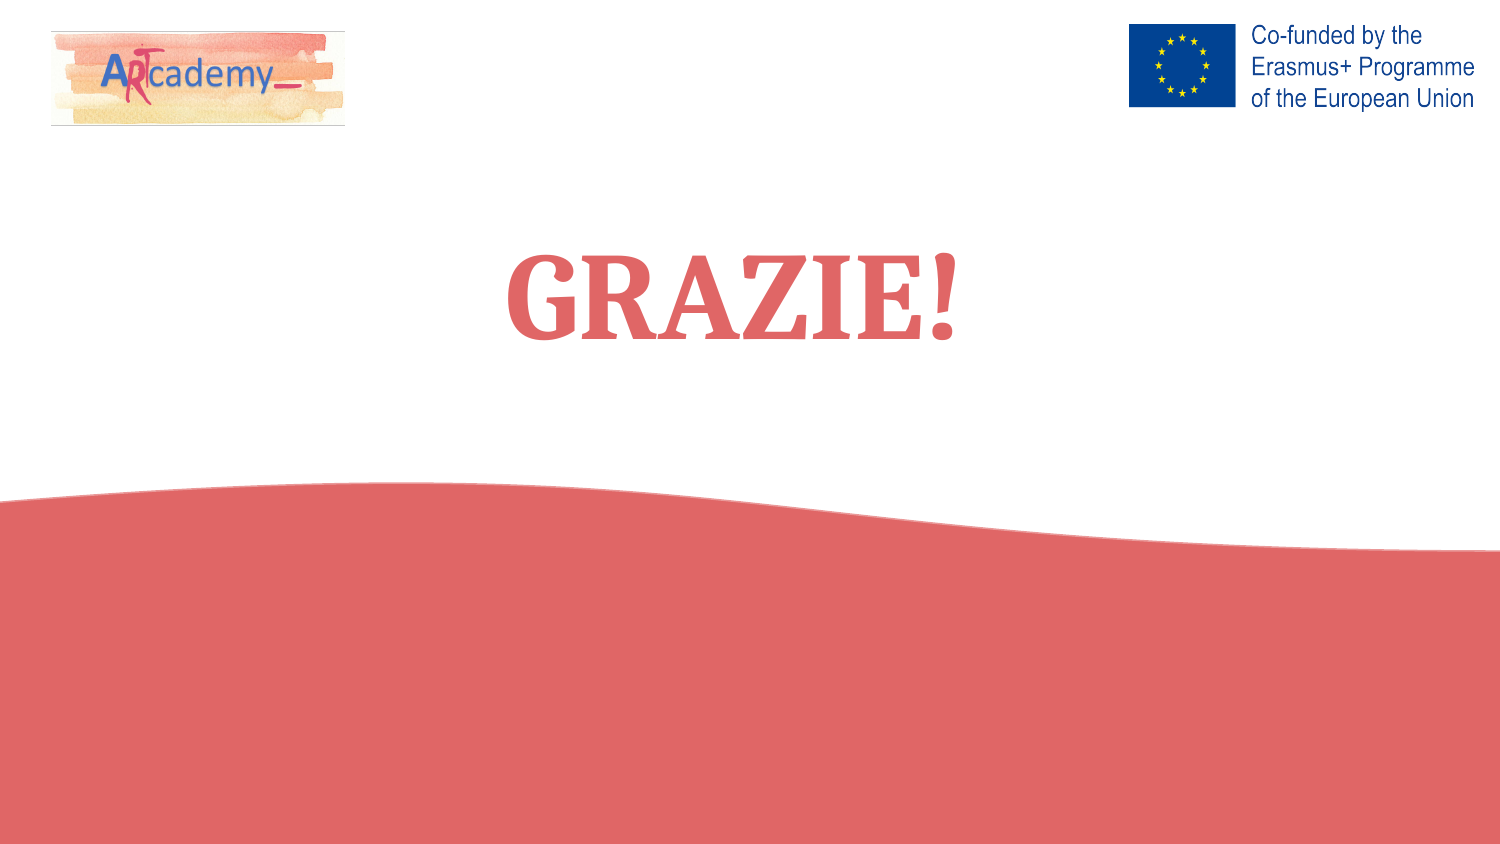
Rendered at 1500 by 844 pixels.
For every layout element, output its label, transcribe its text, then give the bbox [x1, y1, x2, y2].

title GRAZIE! [150, 200, 1322, 398]
picture [1129, 24, 1474, 112]
text_box [0, 483, 1500, 844]
picture [50, 12, 345, 159]
